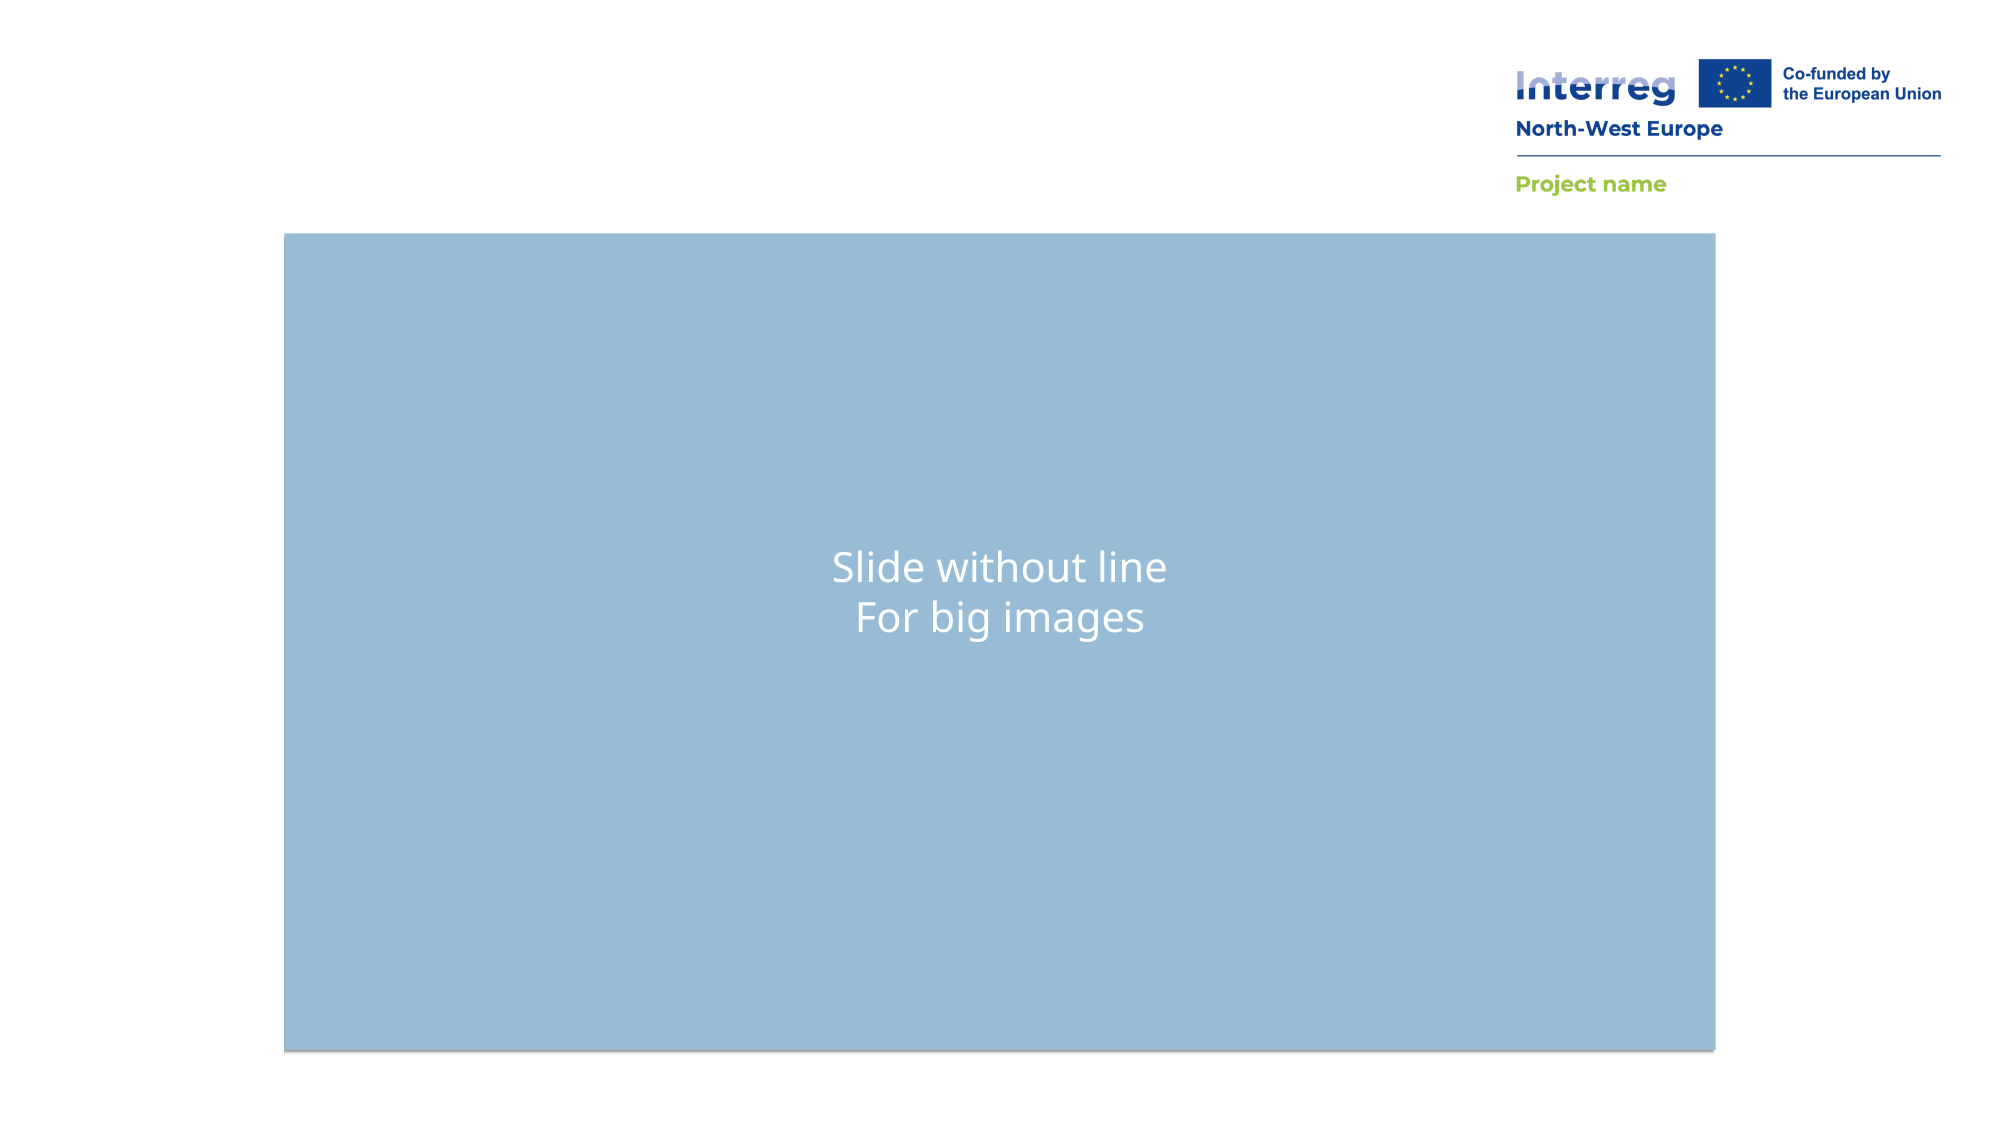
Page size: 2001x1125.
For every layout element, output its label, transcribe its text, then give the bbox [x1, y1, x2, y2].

text_box [284, 233, 1716, 1050]
text_box Slide without line For big images [710, 533, 1289, 649]
picture [1458, 0, 2000, 251]
